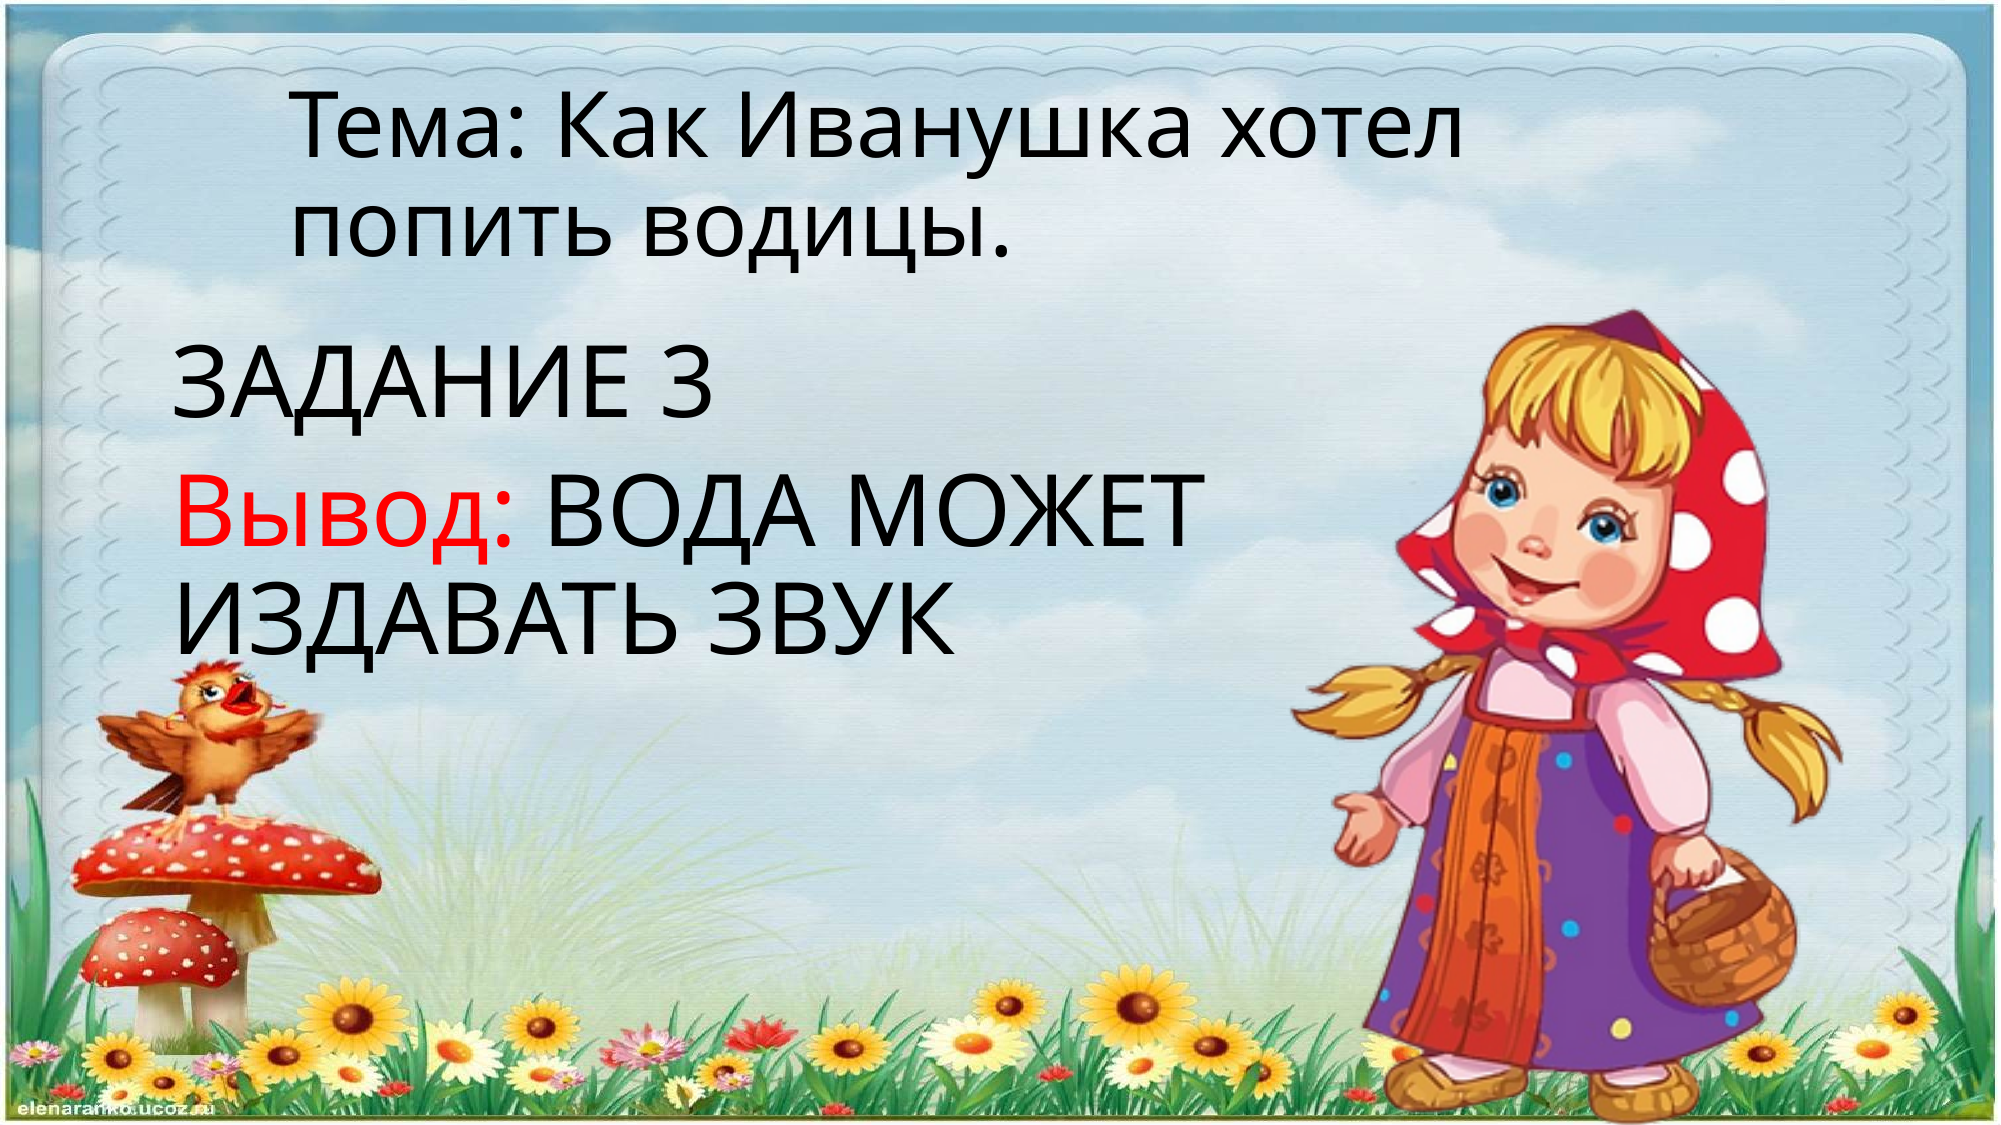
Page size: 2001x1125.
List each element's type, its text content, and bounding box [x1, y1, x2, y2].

list ЗАДАНИЕ 3 Вывод: ВОДА МОЖЕТ ИЗДАВАТЬ ЗВУК [156, 324, 1212, 1102]
title Тема: Как Иванушка хотел попить водицы. [273, 68, 1999, 287]
picture [0, 0, 2001, 1125]
